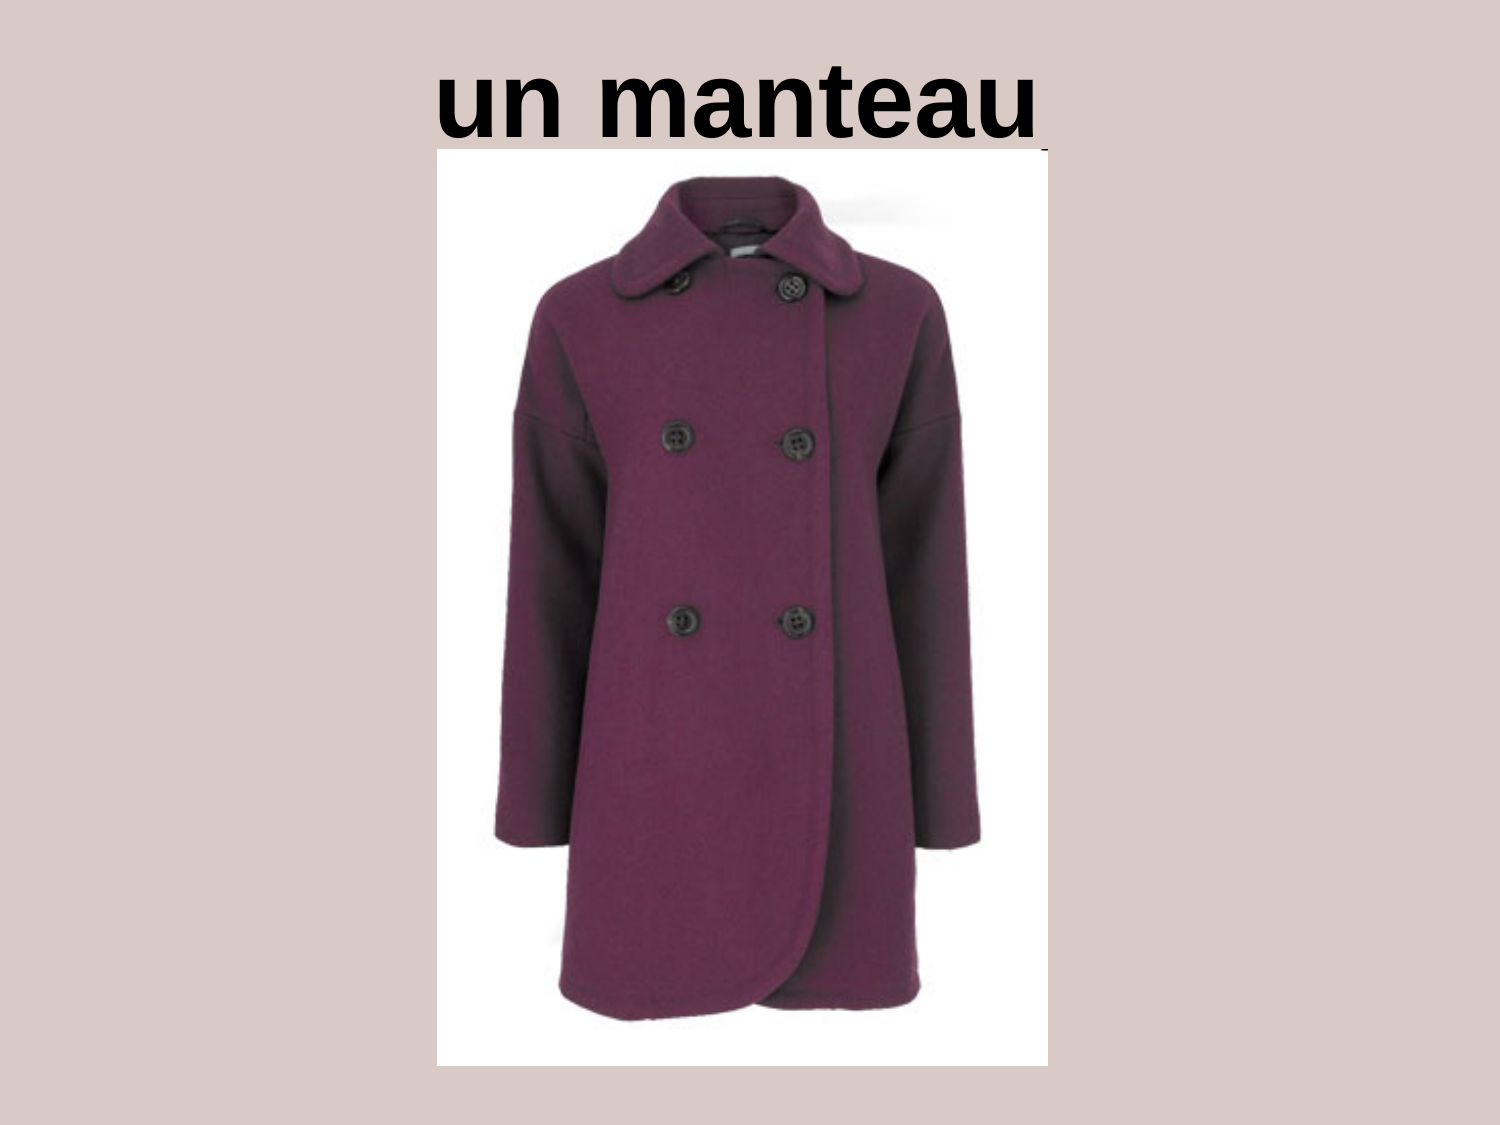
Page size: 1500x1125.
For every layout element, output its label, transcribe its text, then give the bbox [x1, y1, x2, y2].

picture [437, 149, 1049, 1066]
title un manteau [74, 0, 1426, 188]
